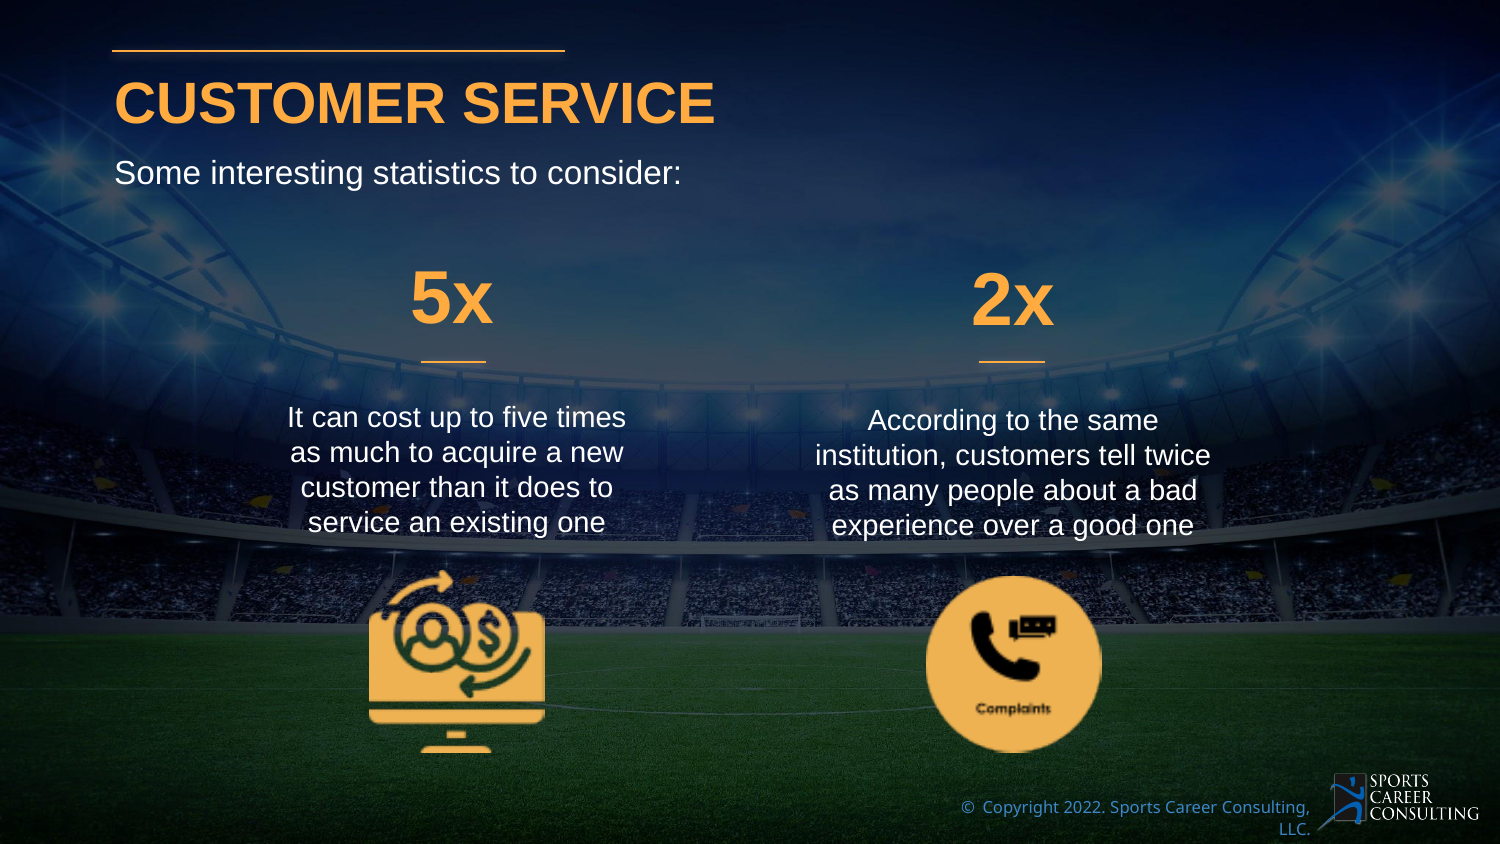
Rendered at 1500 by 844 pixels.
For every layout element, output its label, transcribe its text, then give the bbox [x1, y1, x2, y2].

title 2x [853, 236, 1173, 356]
title CUSTOMER SERVICE [99, 60, 1000, 136]
subtitle According to the same institution, customers tell twice as many people about a bad experience over a good one [796, 386, 1230, 590]
title 5x [292, 234, 612, 354]
text_box © Copyright 2022. Sports Career Consulting, LLC. [914, 769, 1326, 844]
picture [0, 0, 1500, 844]
text_box Some interesting statistics to consider: [99, 136, 1126, 207]
subtitle It can cost up to five times as much to acquire a new customer than it does to service an existing one [270, 383, 645, 587]
